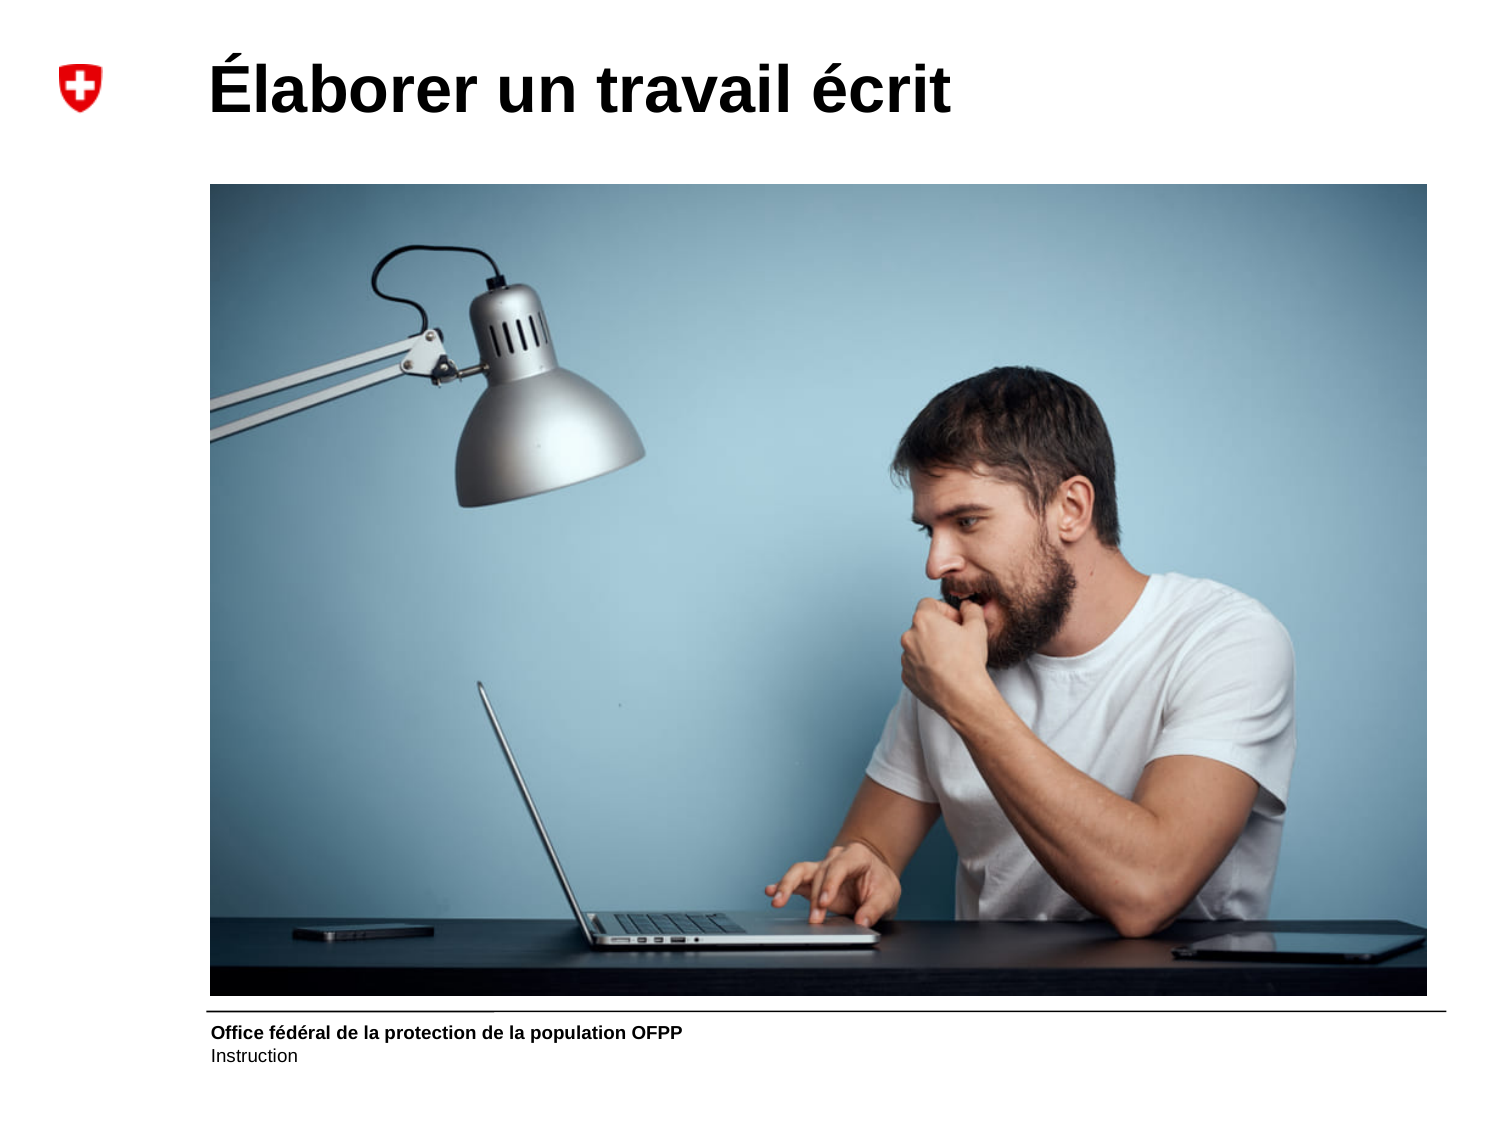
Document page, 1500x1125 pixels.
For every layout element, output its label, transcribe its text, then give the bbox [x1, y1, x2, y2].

picture [210, 184, 1427, 996]
picture [59, 64, 103, 114]
title Élaborer un travail écrit [207, 45, 1433, 209]
